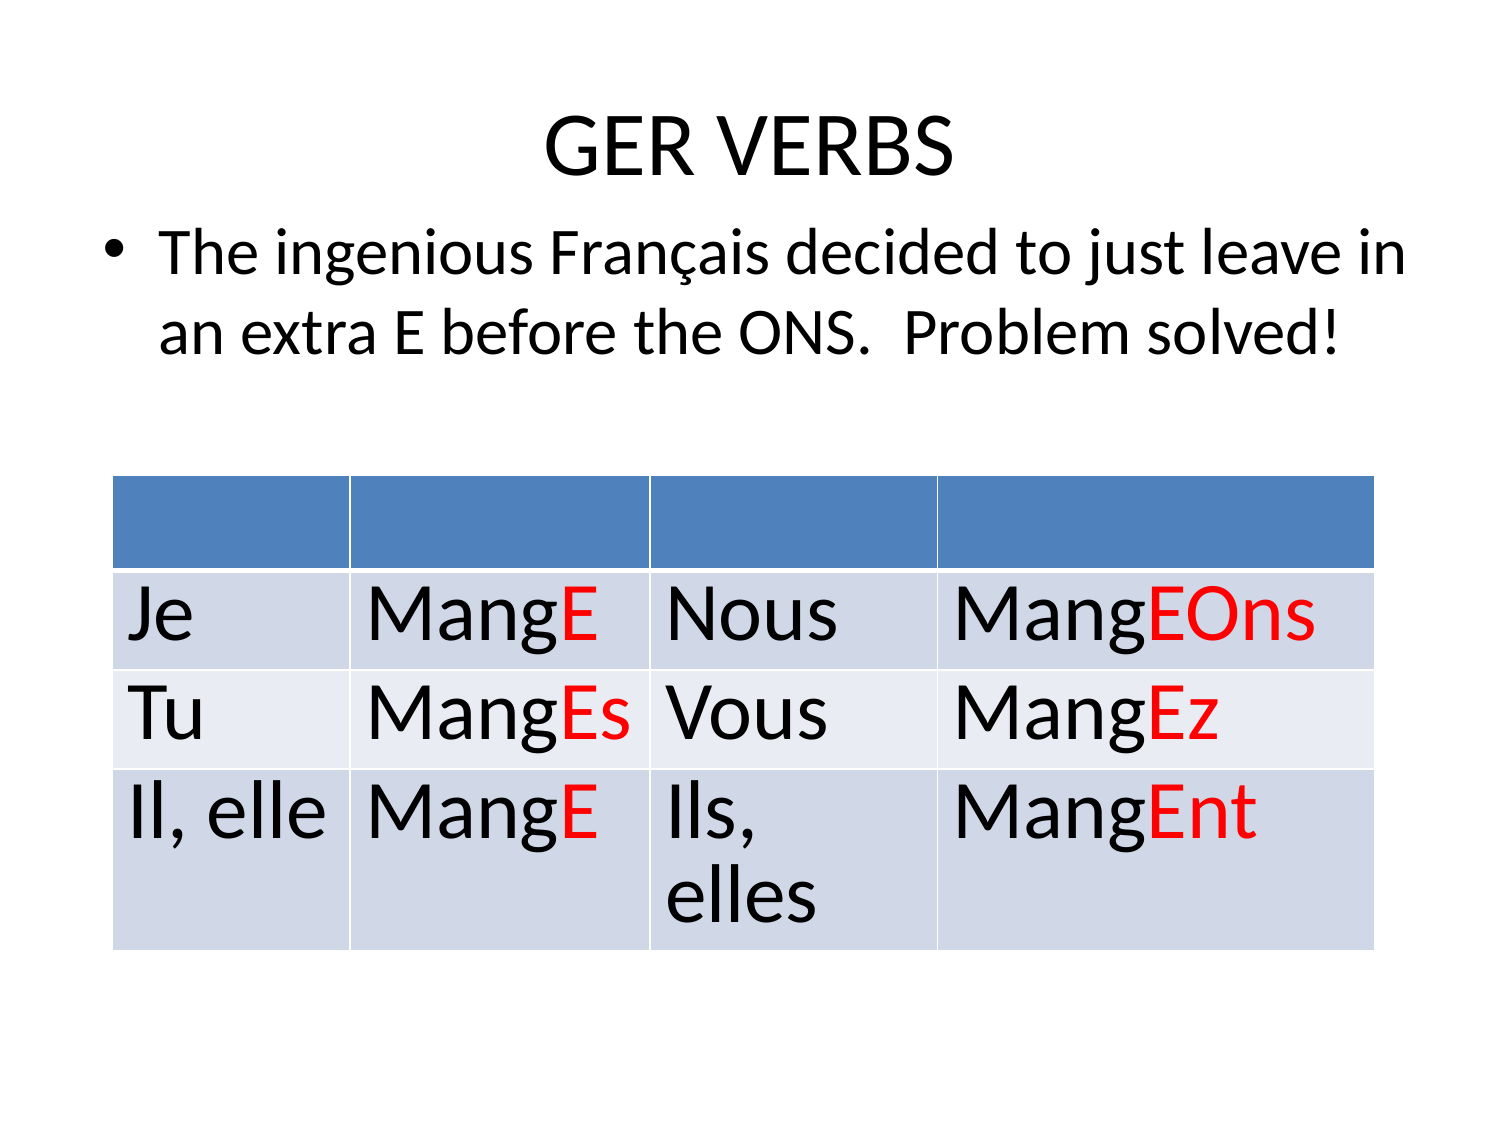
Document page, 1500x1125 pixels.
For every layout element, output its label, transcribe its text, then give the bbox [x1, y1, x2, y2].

table_cell Nous [651, 573, 937, 669]
table_cell MangEz [938, 671, 1374, 768]
title GER VERBS [75, 45, 1425, 233]
table_cell MangEs [351, 671, 649, 768]
table_header [113, 476, 349, 568]
list The ingenious Français decided to just leave in an extra E before the ONS. Problem solved! [87, 200, 1438, 1000]
table_header [651, 476, 937, 568]
table_cell Tu [113, 671, 349, 768]
table_cell MangE [351, 573, 649, 669]
table_header [938, 476, 1374, 568]
table_cell MangEnt [938, 770, 1374, 950]
table_cell Ils, elles [651, 770, 937, 950]
table_cell MangE [351, 770, 649, 950]
table_cell MangEOns [938, 573, 1374, 669]
table_cell Vous [651, 671, 937, 768]
table_cell Je [113, 573, 349, 669]
table_cell Il, elle [113, 770, 349, 950]
table_header [351, 476, 649, 568]
